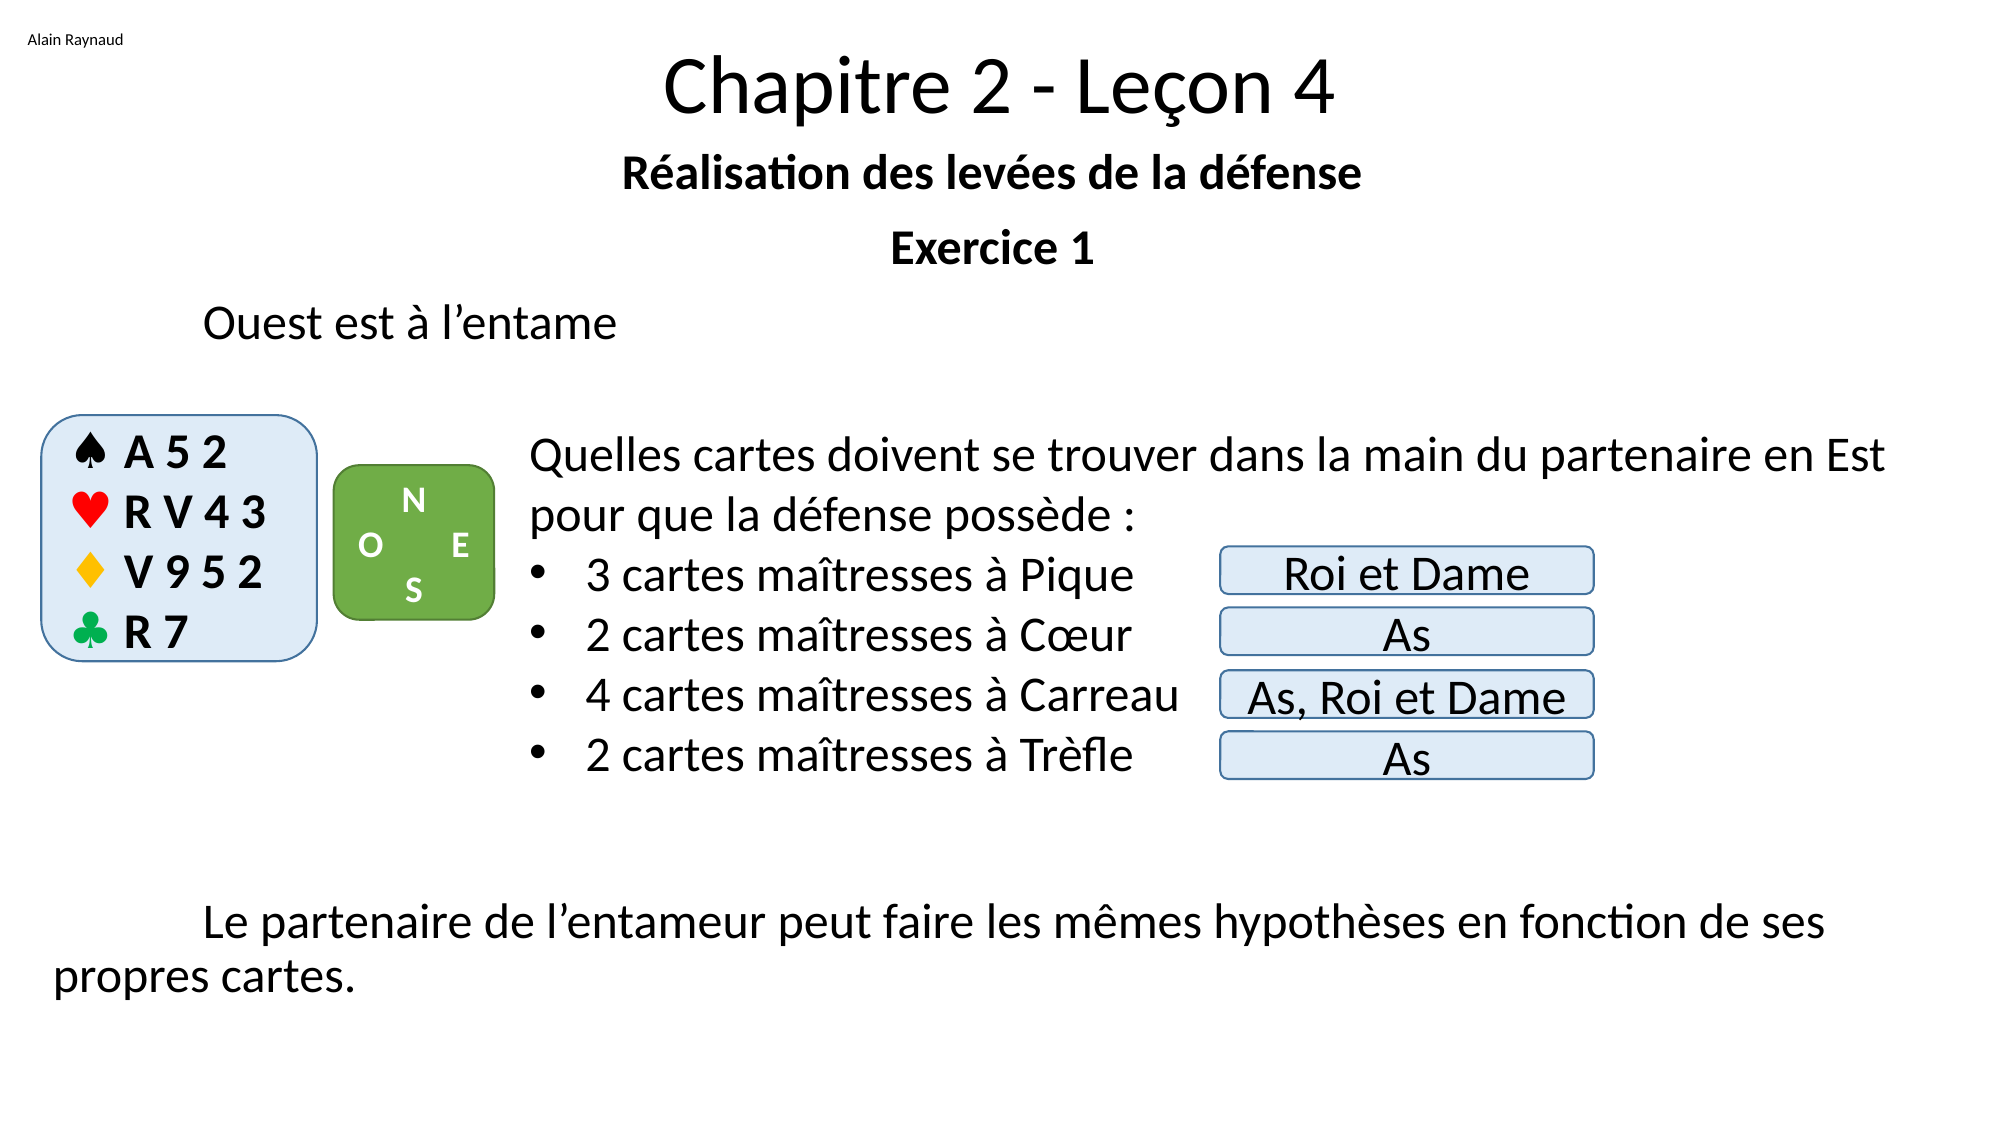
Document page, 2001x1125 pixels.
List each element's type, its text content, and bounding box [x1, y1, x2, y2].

title Chapitre 2 - Leçon 4 [249, 38, 1750, 139]
text_box As, Roi et Dame [1219, 669, 1595, 719]
text_box Roi et Dame [1219, 545, 1595, 596]
text_box As [1219, 730, 1595, 781]
text_box ♠ A 5 2 ♥ R V 4 3 ♦ V 9 5 2 ♣ R 7 [40, 414, 318, 663]
text_box N O E S [332, 464, 496, 621]
text_box Alain Raynaud [12, 21, 147, 57]
text_box Quelles cartes doivent se trouver dans la main du partenaire en Est pour que la défense possède : 3 cartes maîtresses à Pique 2 cartes maîtresses à Cœur 4 cartes maîtresses à Carreau 2 cartes maîtresses à Trèfle [514, 413, 1927, 789]
subtitle Réalisation des levées de la défense Exercice 1 Ouest est à l’entame Le partenaire de l’entameur peut faire les mêmes hypothèses en fonction de ses propres cartes. [37, 139, 1948, 1088]
text_box As [1219, 606, 1595, 657]
